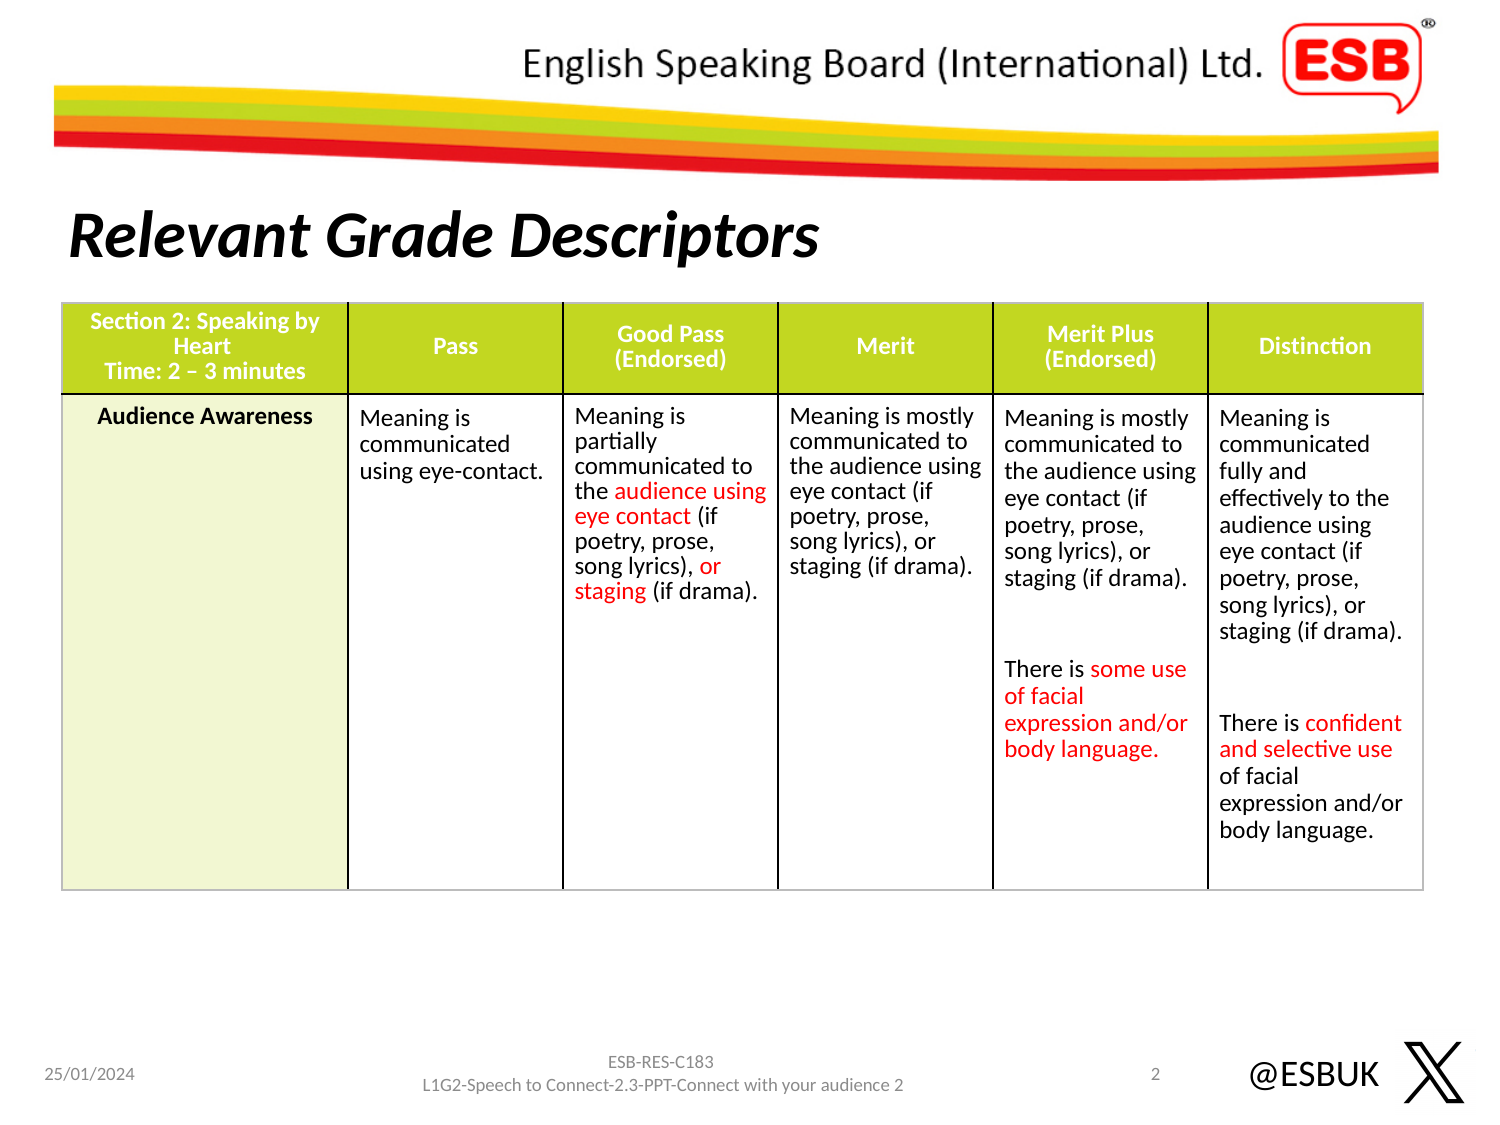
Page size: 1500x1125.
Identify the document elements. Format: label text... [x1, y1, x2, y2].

table_header Section 2: Speaking by Heart Time: 2 – 3 minutes [63, 304, 347, 393]
table_cell Meaning is mostly communicated to the audience using eye contact (if poetry, prose, song lyrics), or staging (if drama). There is some use of facial expression and/or body language. [994, 395, 1207, 889]
table_header Distinction [1209, 304, 1422, 393]
table_header Merit [779, 304, 992, 393]
table_cell Audience Awareness [63, 395, 347, 889]
table_header Merit Plus (Endorsed) [994, 304, 1207, 393]
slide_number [29, 1042, 367, 1103]
slide_number 2 [930, 1042, 1176, 1103]
table_header Pass [349, 304, 562, 393]
table_cell Meaning is mostly communicated to the audience using eye contact (if poetry, prose, song lyrics), or staging (if drama). [779, 395, 992, 889]
table_cell Meaning is communicated using eye-contact. [349, 395, 562, 889]
table_header Good Pass (Endorsed) [564, 304, 777, 393]
picture [0, 0, 1500, 189]
footer ESB-RES-C183 L1G2-Speech to Connect-2.3-PPT-Connect with your audience 2 [395, 1042, 930, 1103]
table_cell Meaning is partially communicated to the audience using eye contact (if poetry, prose, song lyrics), or staging (if drama). [564, 395, 777, 889]
title Relevant Grade Descriptors [53, 194, 1347, 278]
picture [1395, 1029, 1476, 1116]
table_cell Meaning is communicated fully and effectively to the audience using eye contact (if poetry, prose, song lyrics), or staging (if drama). There is confident and selective use of facial expression and/or body language. [1209, 395, 1422, 889]
